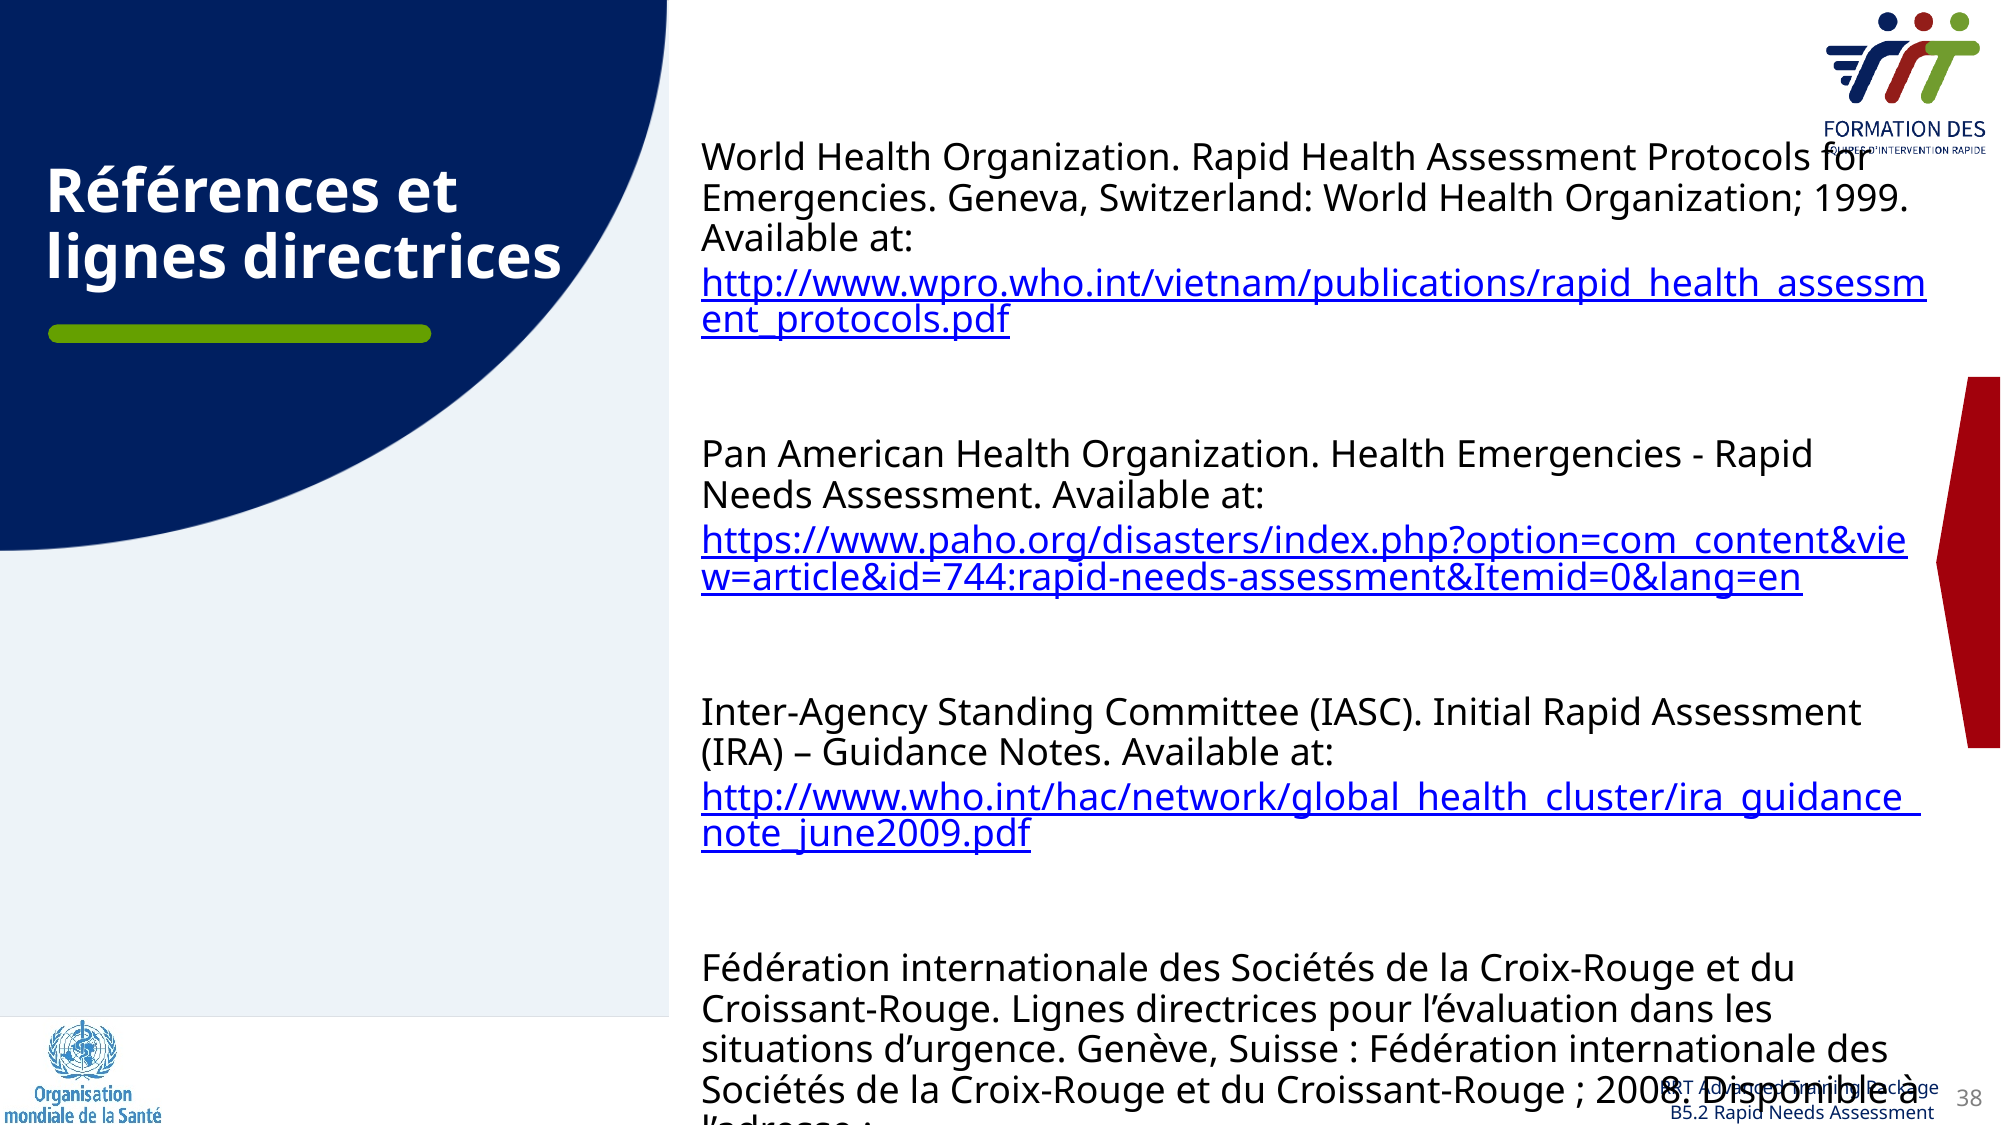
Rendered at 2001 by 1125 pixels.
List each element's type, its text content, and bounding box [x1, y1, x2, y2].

picture [1824, 11, 1986, 156]
picture [0, 0, 669, 1124]
list World Health Organization. Rapid Health Assessment Protocols for Emergencies. Geneva, Switzerland: World Health Organization; 1999. Available at: http://www.wpro.who.int/vietnam/publications/rapid_health_assessment_protocols.pdf Pan American Health Organization. Health Emergencies - Rapid Needs Assessment. Available at: https://www.paho.org/disasters/index.php?option=com_content&view=article&id=744:rapid-needs-assessment&Itemid=0&lang=en Inter-Agency Standing Committee (IASC). Initial Rapid Assessment (IRA) – Guidance Notes. Available at: http://www.who.int/hac/network/global_health_cluster/ira_guidance_note_june2009.pdf Fédération internationale des Sociétés de la Croix-Rouge et du Croissant-Rouge. Lignes directrices pour l’évaluation dans les situations d’urgence. Genève, Suisse : Fédération internationale des Sociétés de la Croix-Rouge et du Croissant-Rouge ; 2008. Disponible à l’adresse : http://www.ifrc.org/Global/Publications/disasters/guidelines/guidelines-emergency.pdf [700, 137, 1937, 1049]
title Références et lignes directrices [37, 128, 575, 324]
